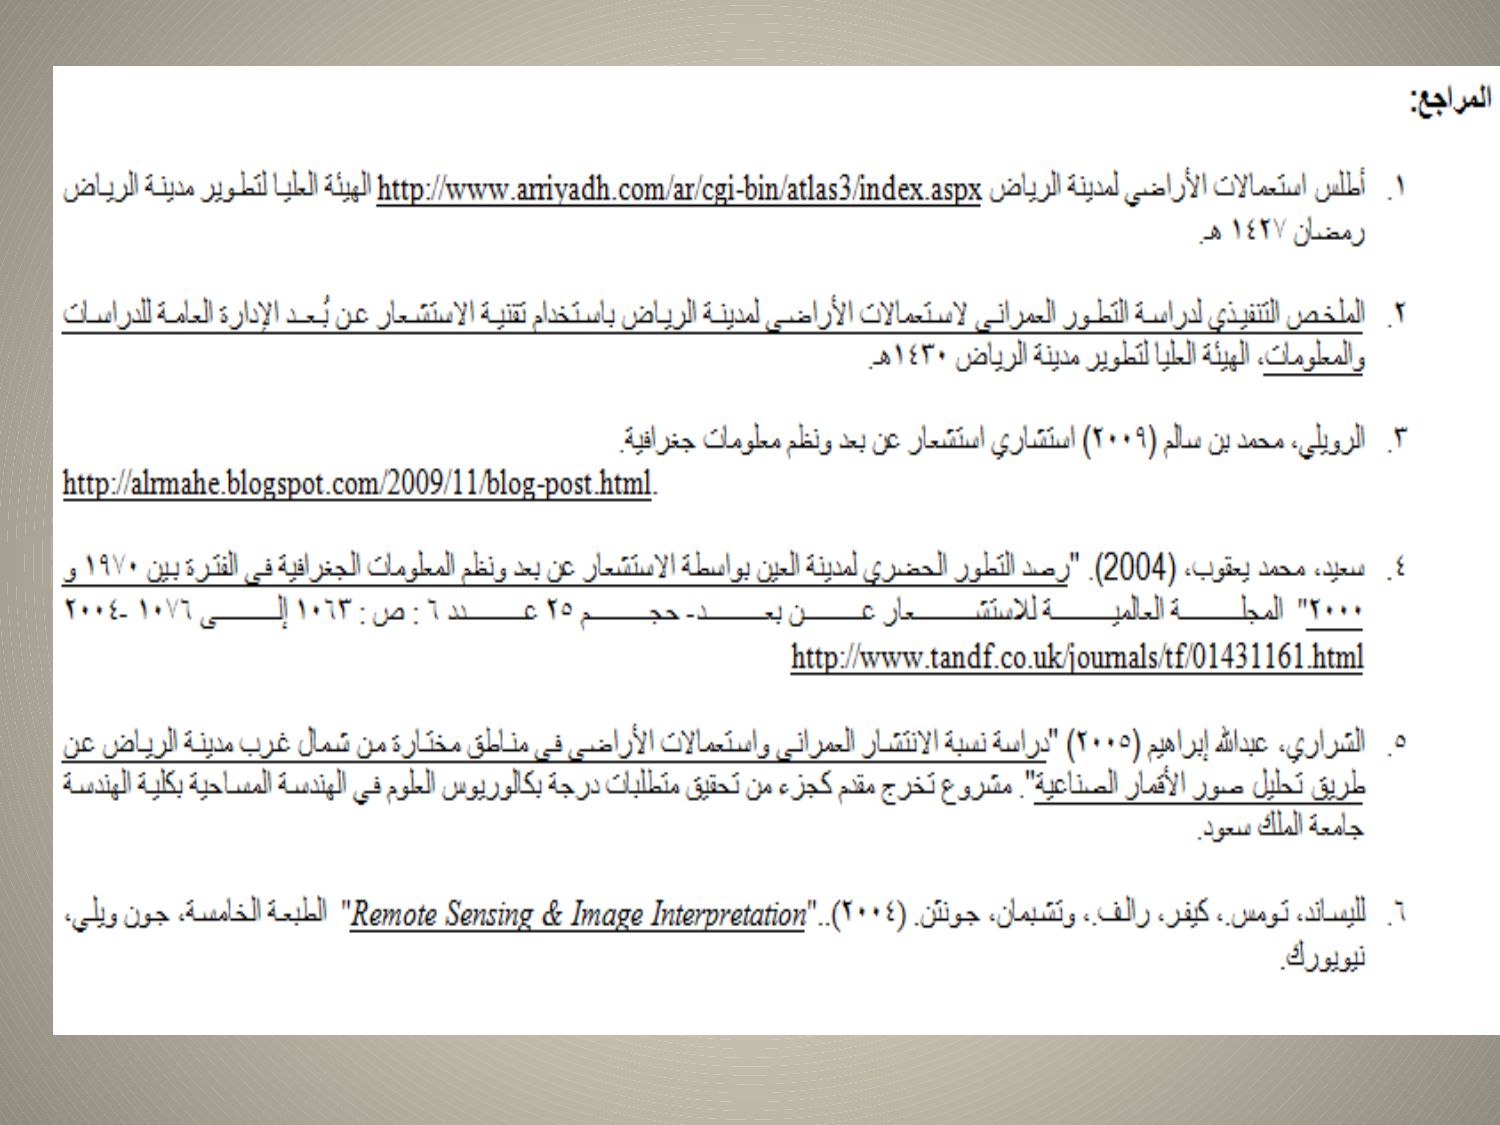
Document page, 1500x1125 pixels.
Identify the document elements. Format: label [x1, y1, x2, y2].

picture [52, 66, 1500, 1036]
